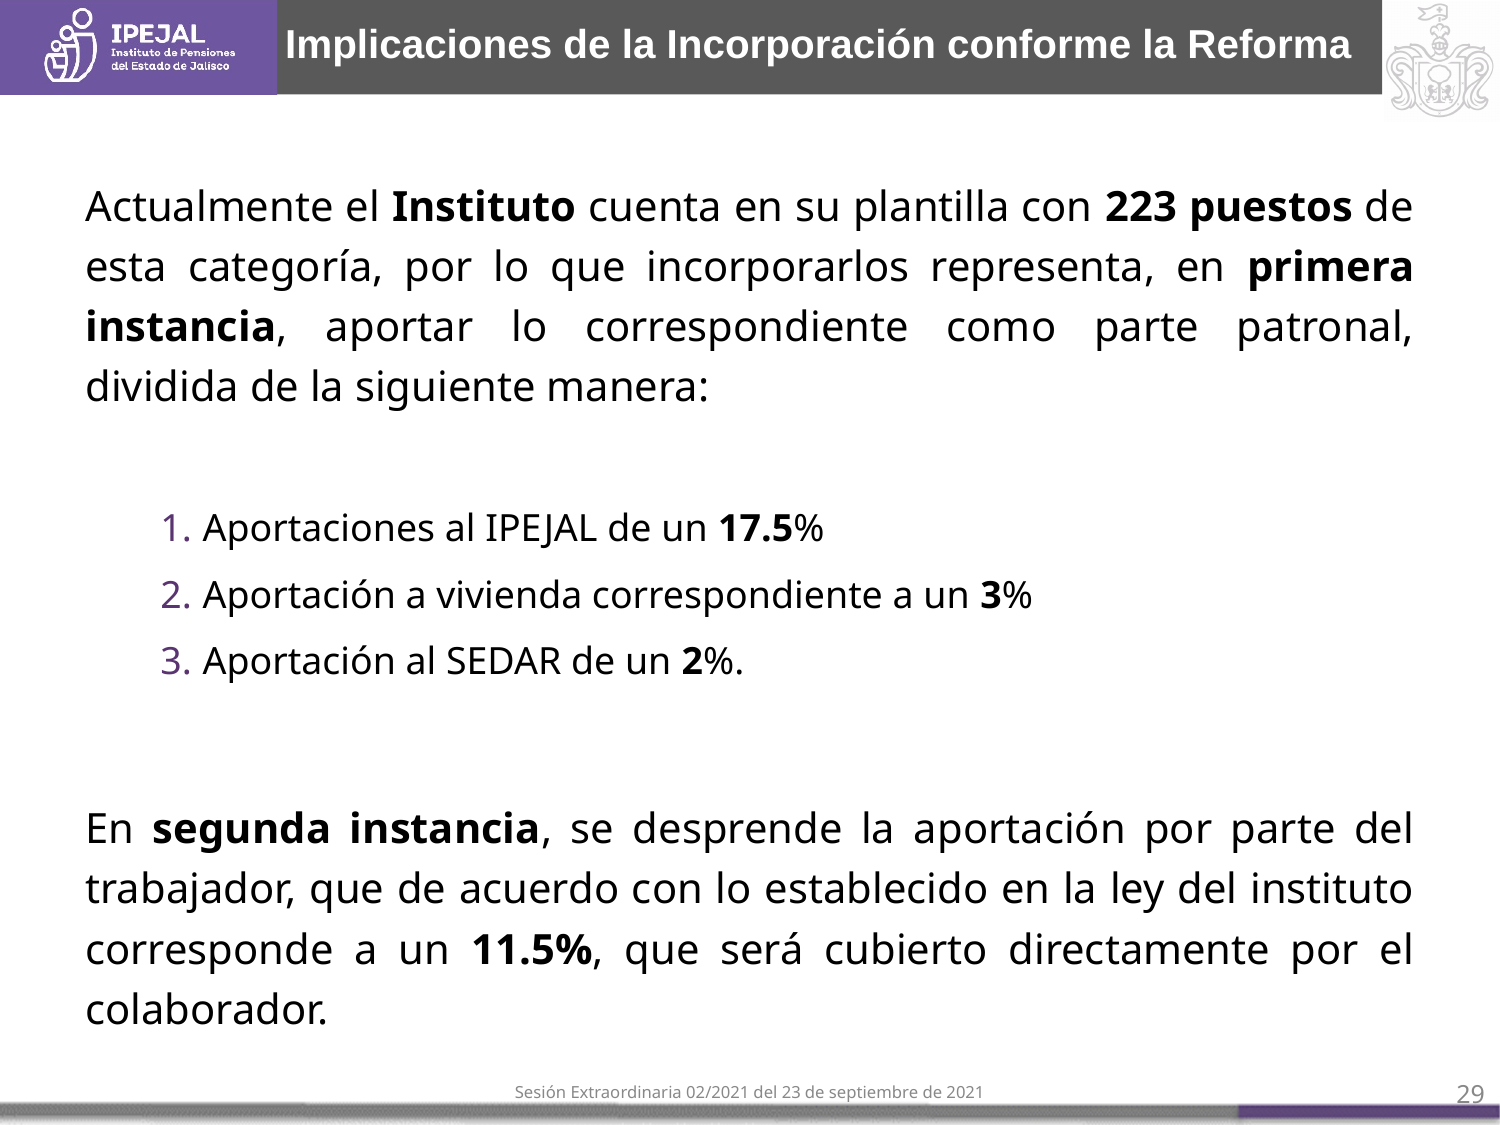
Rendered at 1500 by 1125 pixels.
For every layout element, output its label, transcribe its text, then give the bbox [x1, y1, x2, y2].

footer Sesión Extraordinaria 02/2021 del 23 de septiembre de 2021 [472, 1061, 1028, 1122]
picture [1384, 1, 1500, 122]
list Actualmente el Instituto cuenta en su plantilla con 223 puestos de esta categoría, por lo que incorporarlos representa, en primera instancia, aportar lo correspondiente como parte patronal, dividida de la siguiente manera: Aportaciones al IPEJAL de un 17.5% Aportación a vivienda correspondiente a un 3% Aportación al SEDAR de un 2%. En segunda instancia, se desprende la aportación por parte del trabajador, que de acuerdo con lo establecido en la ley del instituto corresponde a un 11.5%, que será cubierto directamente por el colaborador. [70, 162, 1430, 1077]
picture [0, 0, 278, 95]
picture [0, 1096, 1149, 1125]
slide_number ‹#› [1149, 1065, 1500, 1125]
title Implicaciones de la Incorporación conforme la Reforma [247, 2, 1392, 90]
